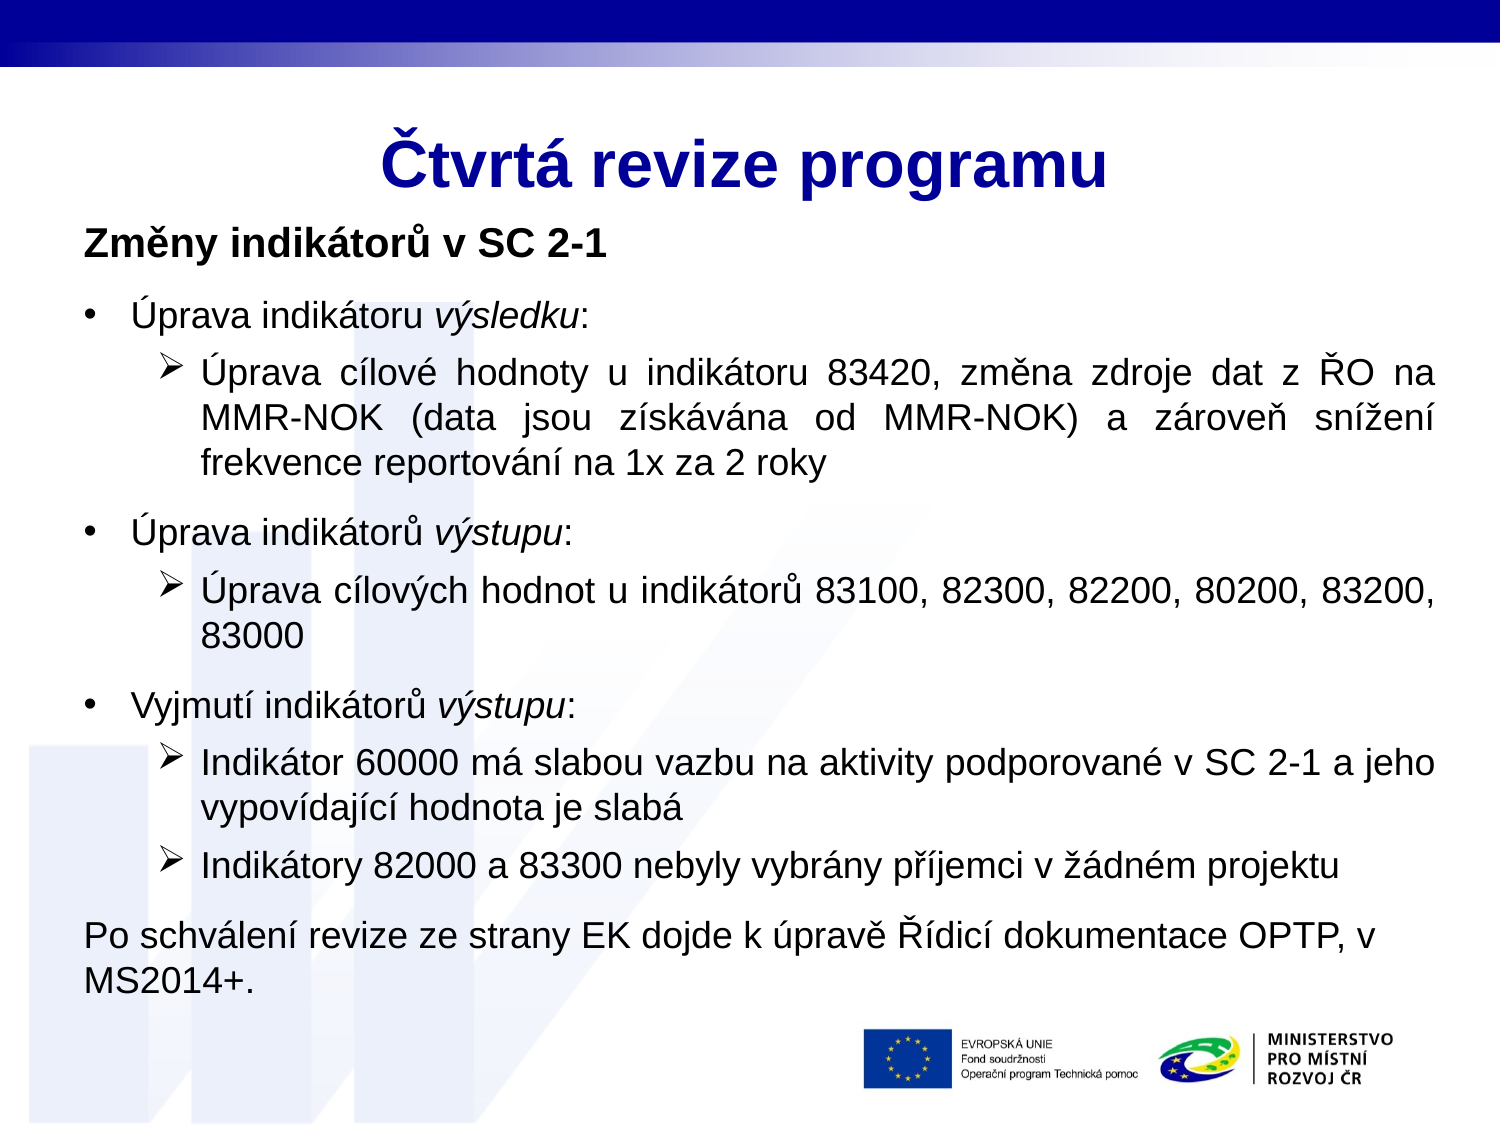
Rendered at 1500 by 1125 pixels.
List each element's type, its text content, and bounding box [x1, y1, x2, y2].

list Změny indikátorů v SC 2-1 Úprava indikátoru výsledku: Úprava cílové hodnoty u indikátoru 83420, změna zdroje dat z ŘO na MMR-NOK (data jsou získávána od MMR-NOK) a zároveň snížení frekvence reportování na 1x za 2 roky Úprava indikátorů výstupu: Úprava cílových hodnot u indikátorů 83100, 82300, 82200, 80200, 83200, 83000 Vyjmutí indikátorů výstupu: Indikátor 60000 má slabou vazbu na aktivity podporované v SC 2-1 a jeho vypovídající hodnota je slabá Indikátory 82000 a 83300 nebyly vybrány příjemci v žádném projektu Po schválení revize ze strany EK dojde k úpravě Řídicí dokumentace OPTP, v MS2014+. [68, 208, 1451, 1012]
picture [29, 302, 1412, 1125]
title Čtvrtá revize programu [64, 113, 1425, 197]
